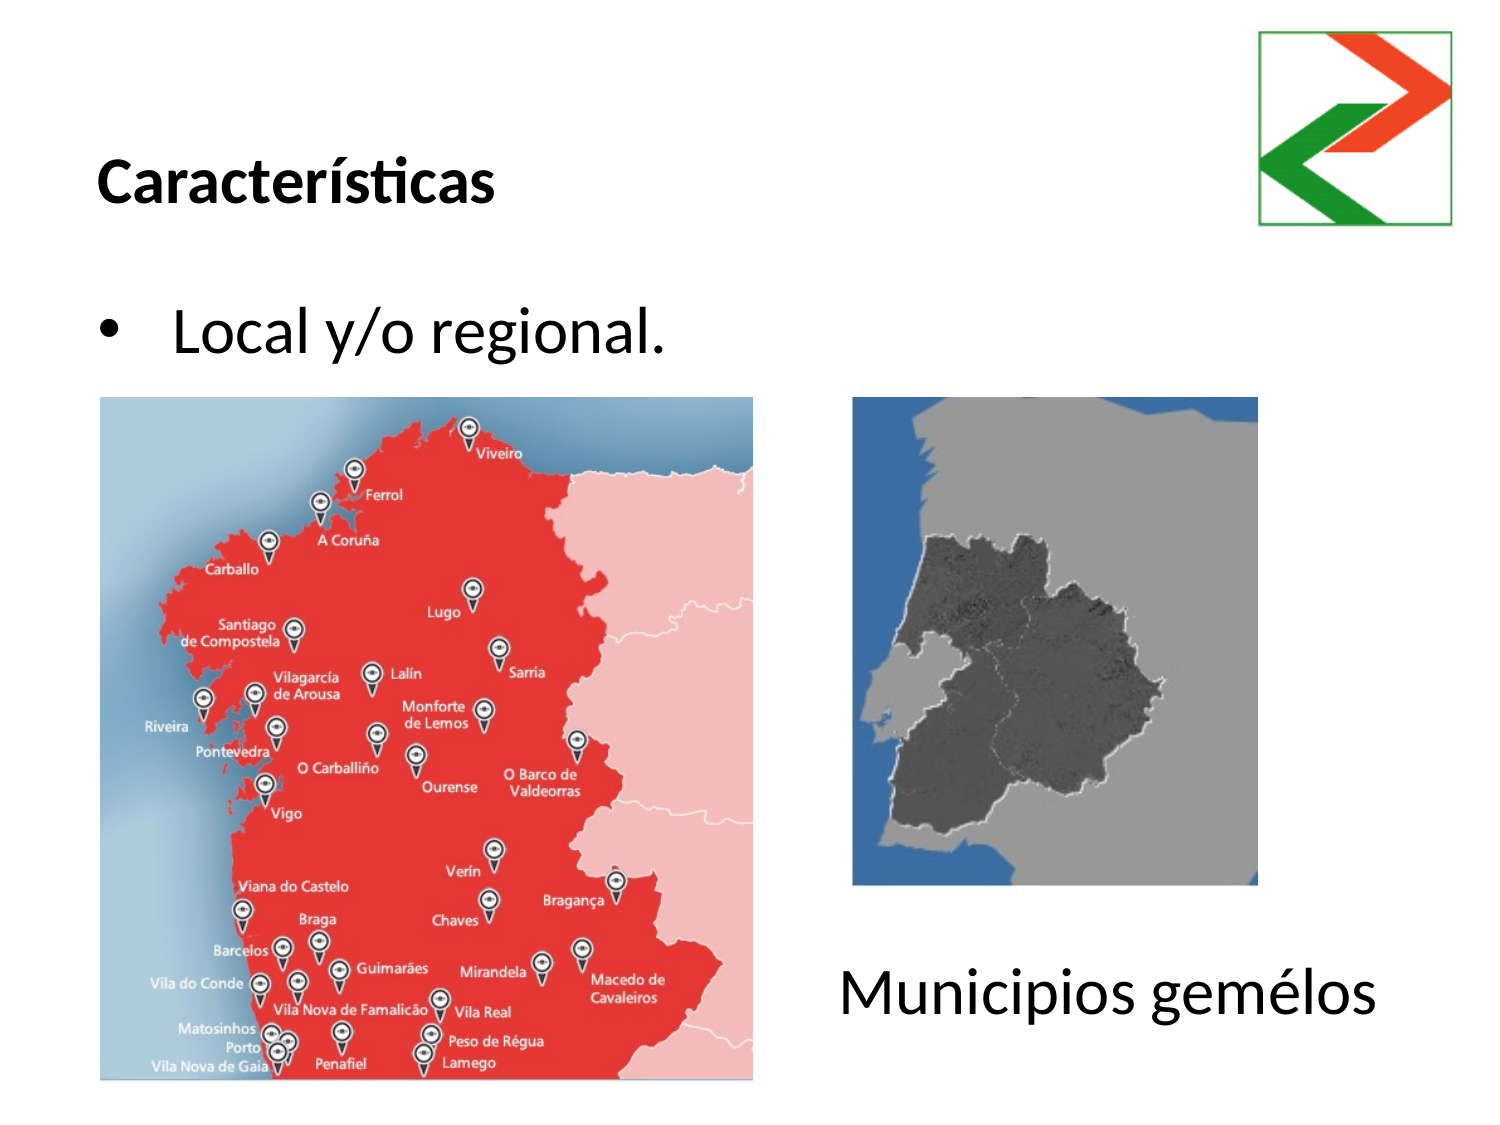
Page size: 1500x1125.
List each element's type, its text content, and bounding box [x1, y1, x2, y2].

text_box Municipios gemélos [824, 940, 1394, 1036]
picture [851, 396, 1259, 888]
picture [100, 396, 753, 1083]
picture [1257, 30, 1454, 228]
text_box Características Local y/o regional. [82, 129, 1350, 454]
